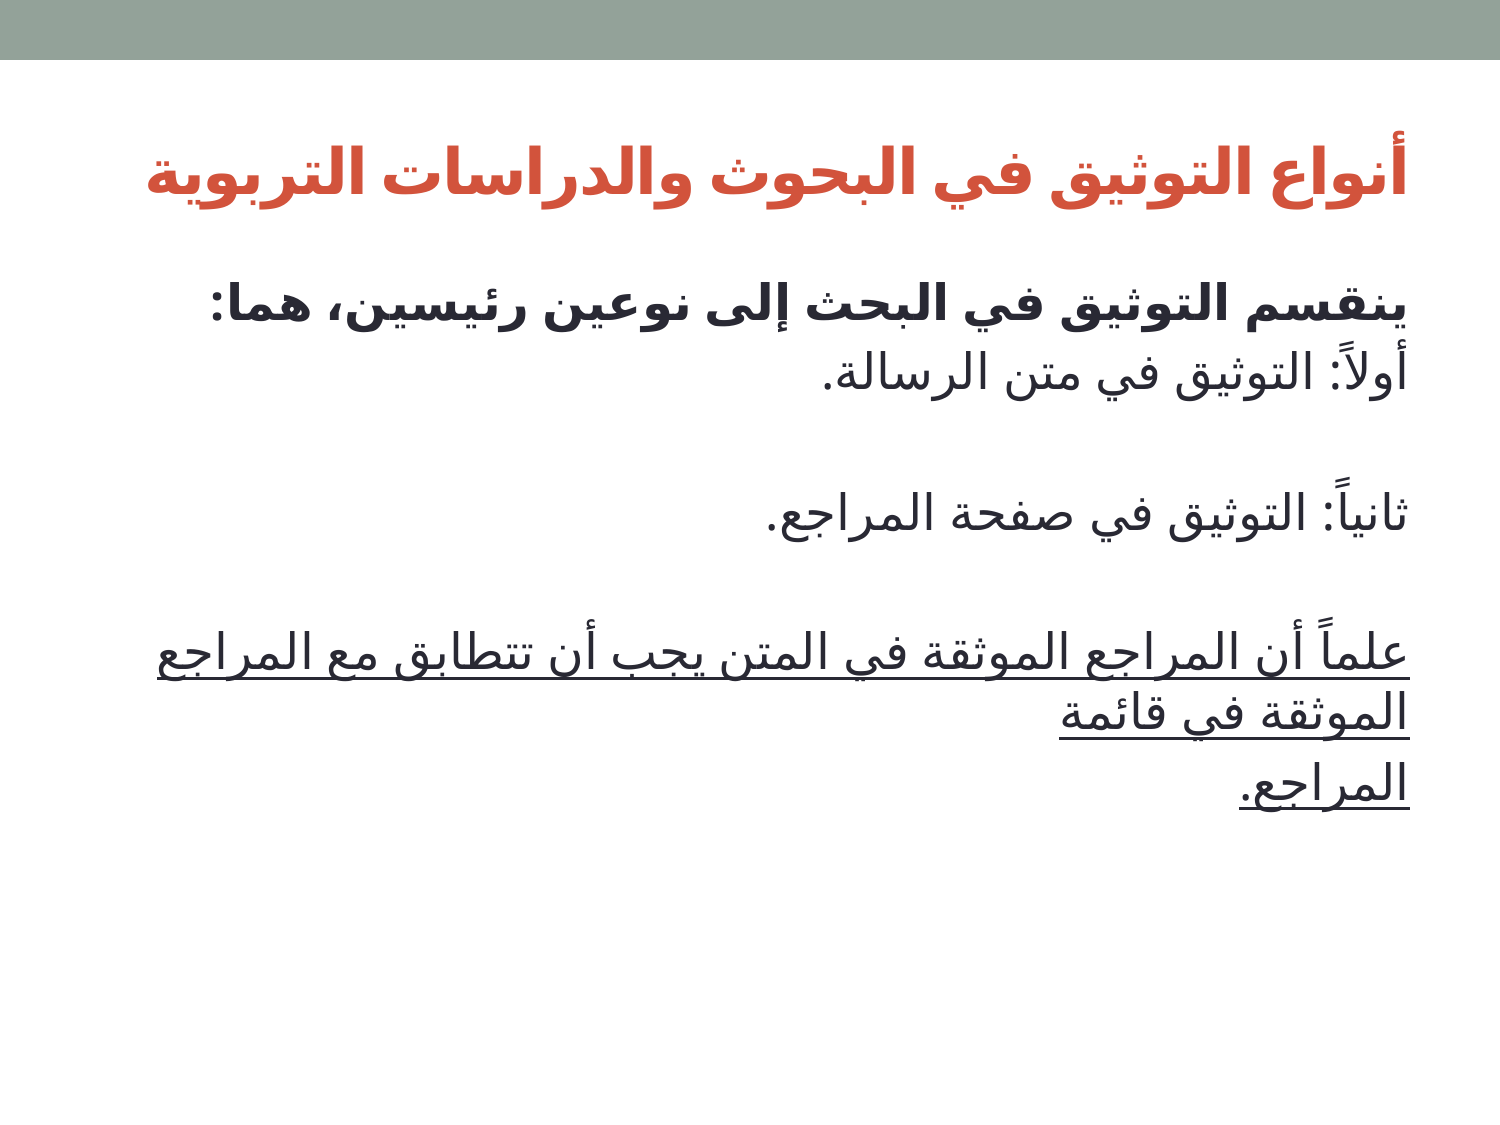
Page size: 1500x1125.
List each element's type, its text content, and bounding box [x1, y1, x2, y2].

list ينقسم التوثيق في البحث إلى نوعين رئيسين، هما: أولاً: التوثيق في متن الرسالة. ثانياً: التوثيق في صفحة المراجع. علماً أن المراجع الموثقة في المتن يجب أن تتطابق مع المراجع الموثقة في قائمة المراجع. [75, 262, 1425, 1063]
title أنواع التوثيق في البحوث والدراسات التربوية [75, 87, 1425, 250]
